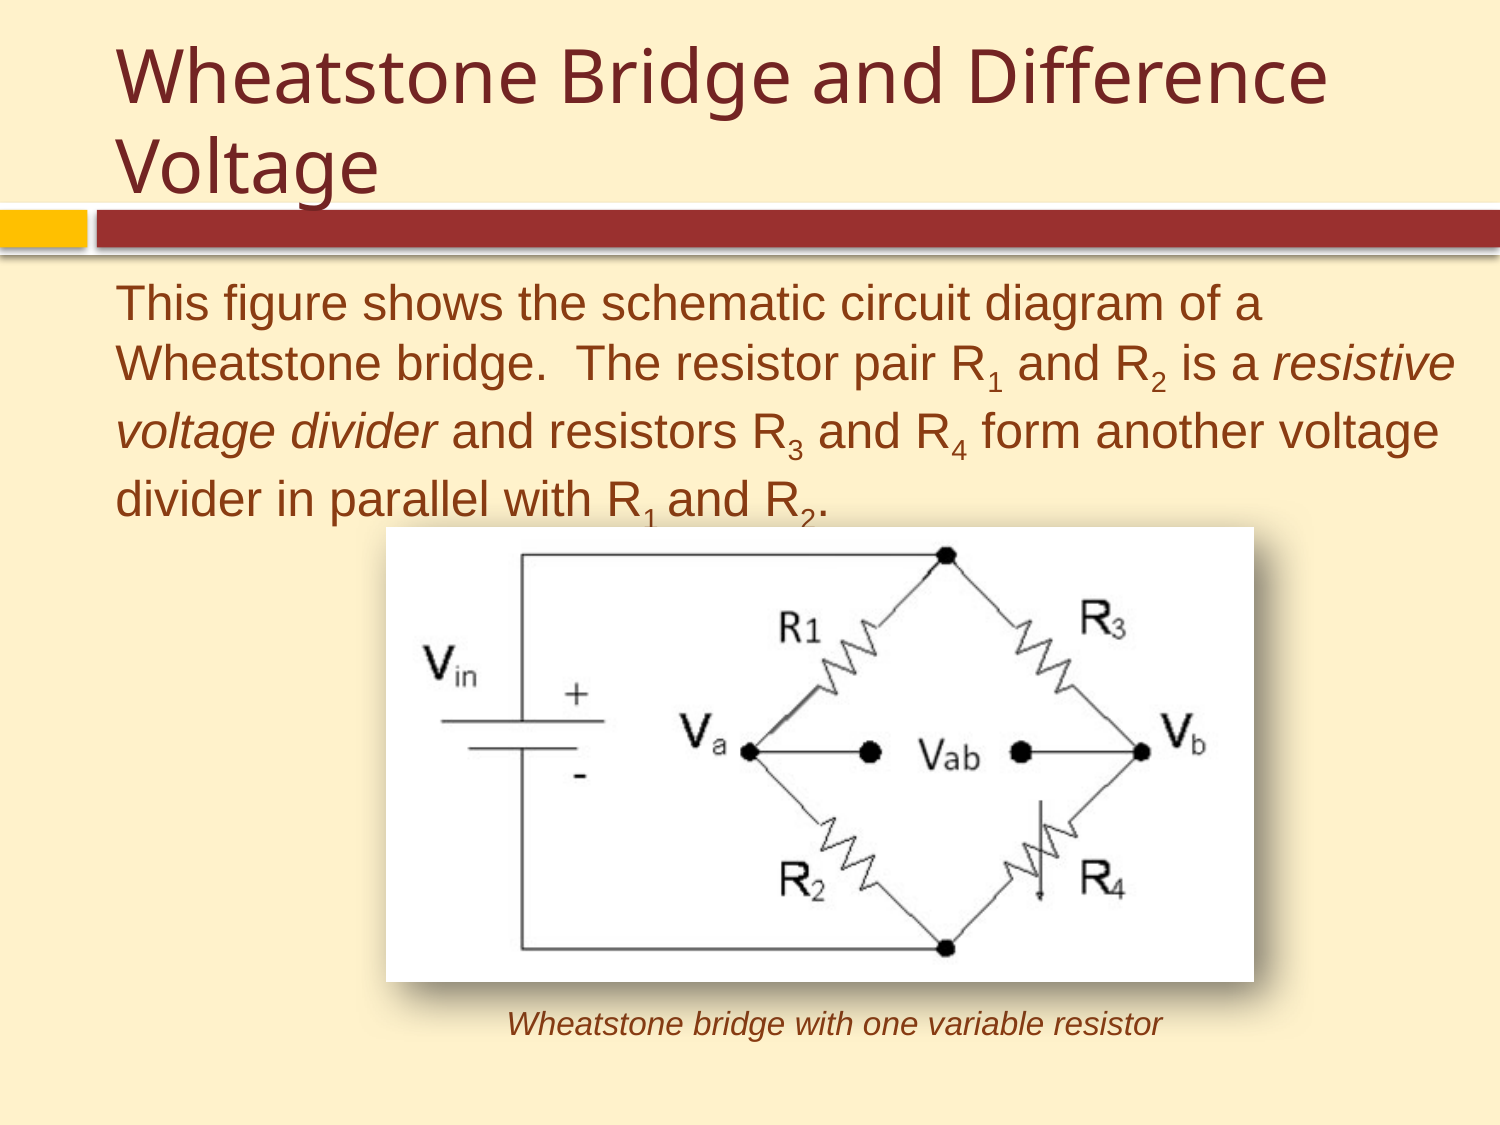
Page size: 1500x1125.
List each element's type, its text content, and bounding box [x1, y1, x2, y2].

picture [385, 527, 1254, 982]
title Wheatstone Bridge and Difference Voltage [100, 37, 1438, 200]
text_box Wheatstone bridge with one variable resistor [482, 1019, 1277, 1050]
list This figure shows the schematic circuit diagram of a Wheatstone bridge. The resistor pair R1 and R2 is a resistive voltage divider and resistors R3 and R4 form another voltage divider in parallel with R1 and R2. [100, 262, 1500, 584]
